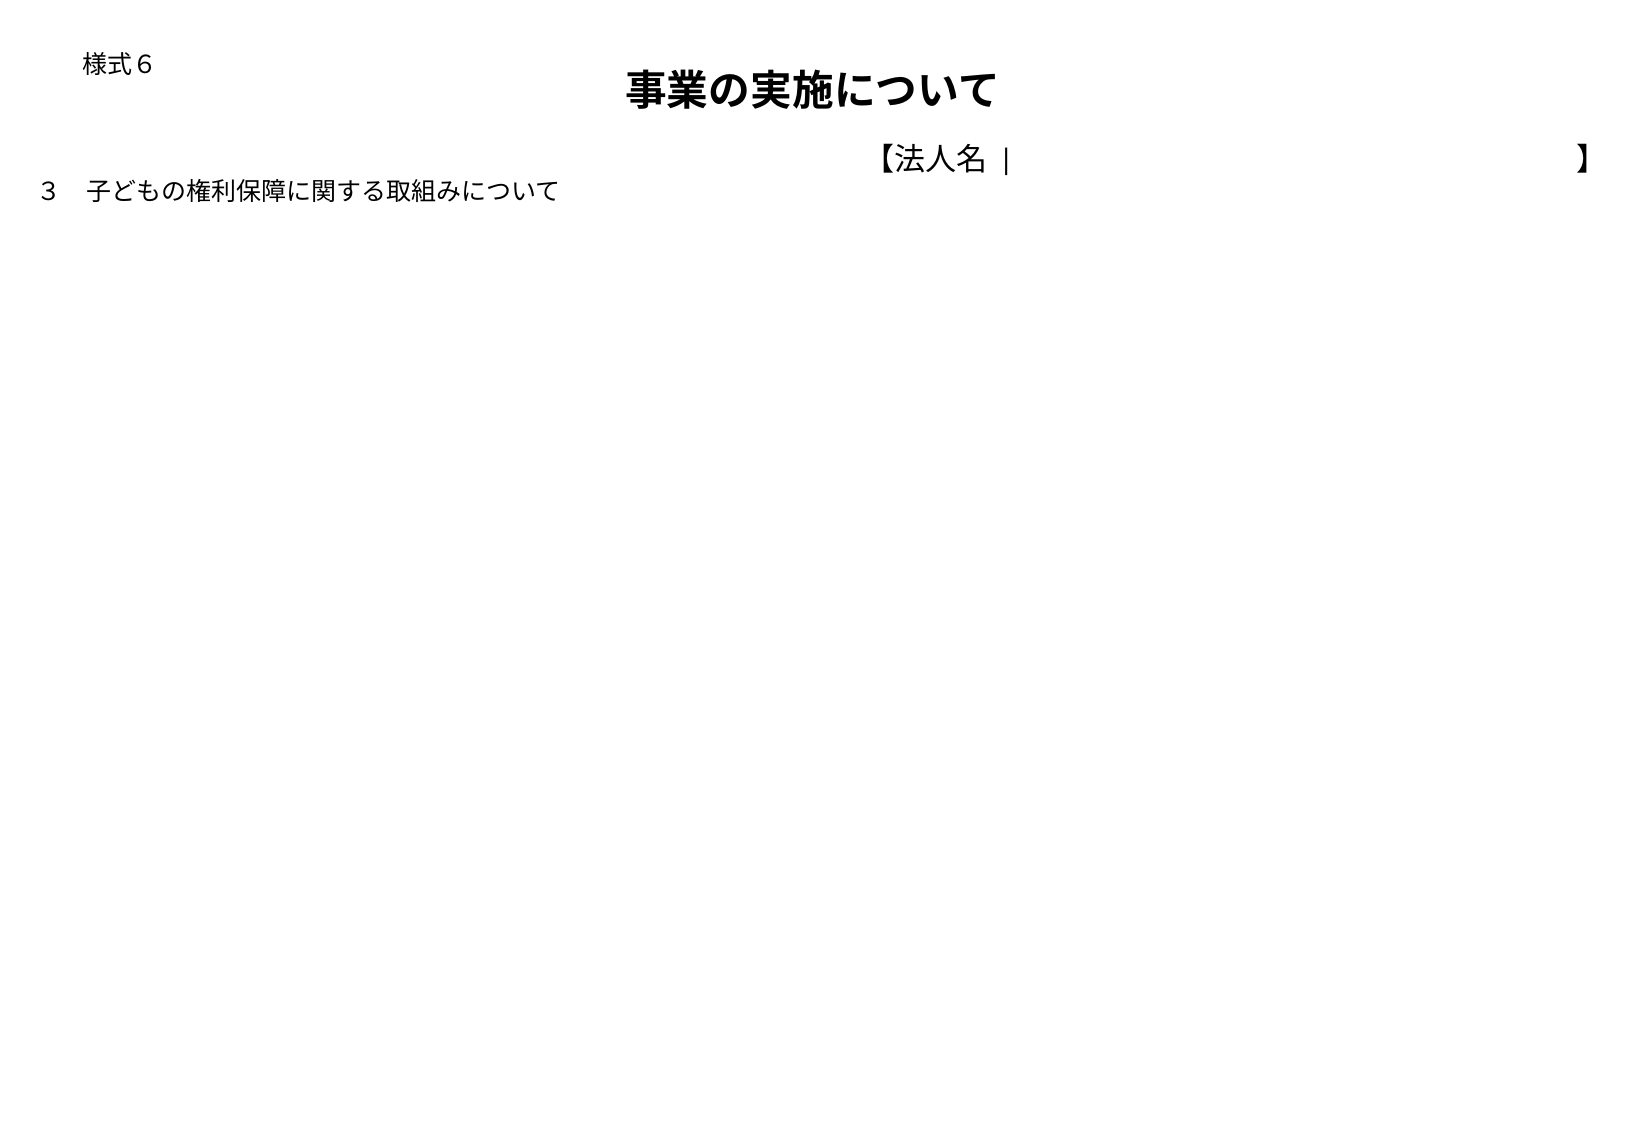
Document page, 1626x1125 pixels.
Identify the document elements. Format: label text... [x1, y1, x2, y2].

title 様式６ [39, 37, 201, 87]
text_box 事業の実施について [449, 61, 1176, 131]
text_box 【法人名 | 】 [848, 136, 1625, 206]
text_box ３ 子どもの権利保障に関する取組みについて [21, 171, 634, 241]
